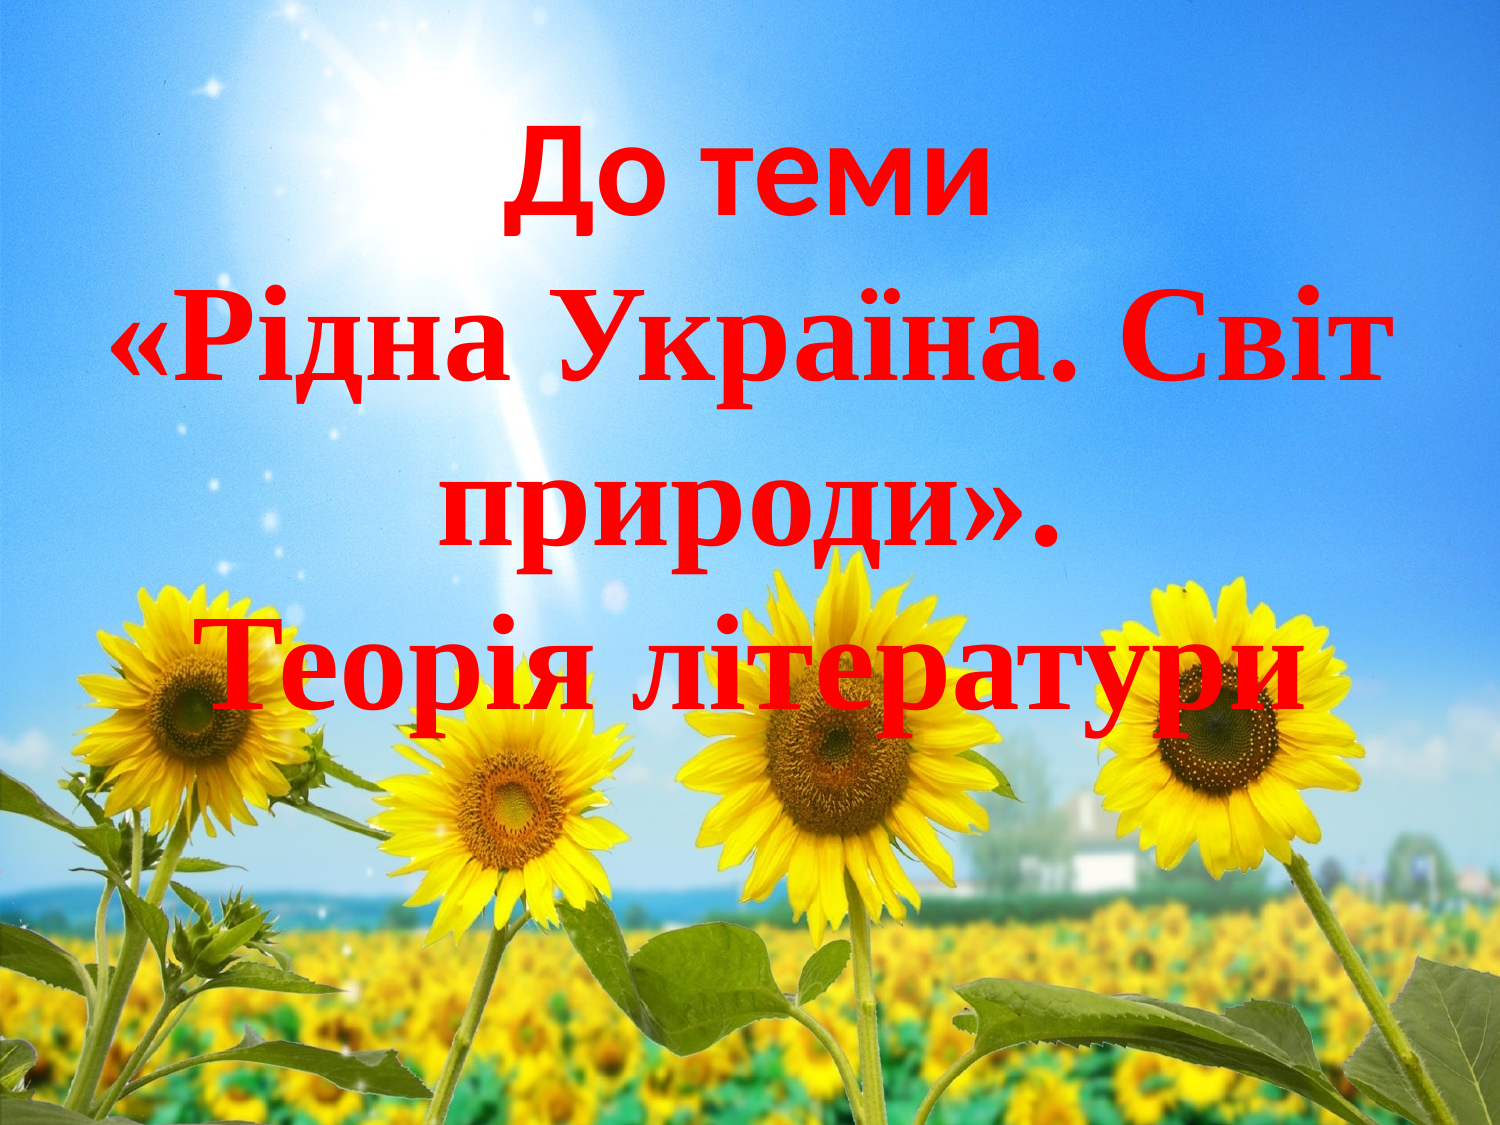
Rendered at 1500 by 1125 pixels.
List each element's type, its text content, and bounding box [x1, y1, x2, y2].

text_box До теми «Рідна Україна. Світ природи». Теорія літератури [45, 70, 1455, 745]
picture [0, 0, 1500, 1125]
